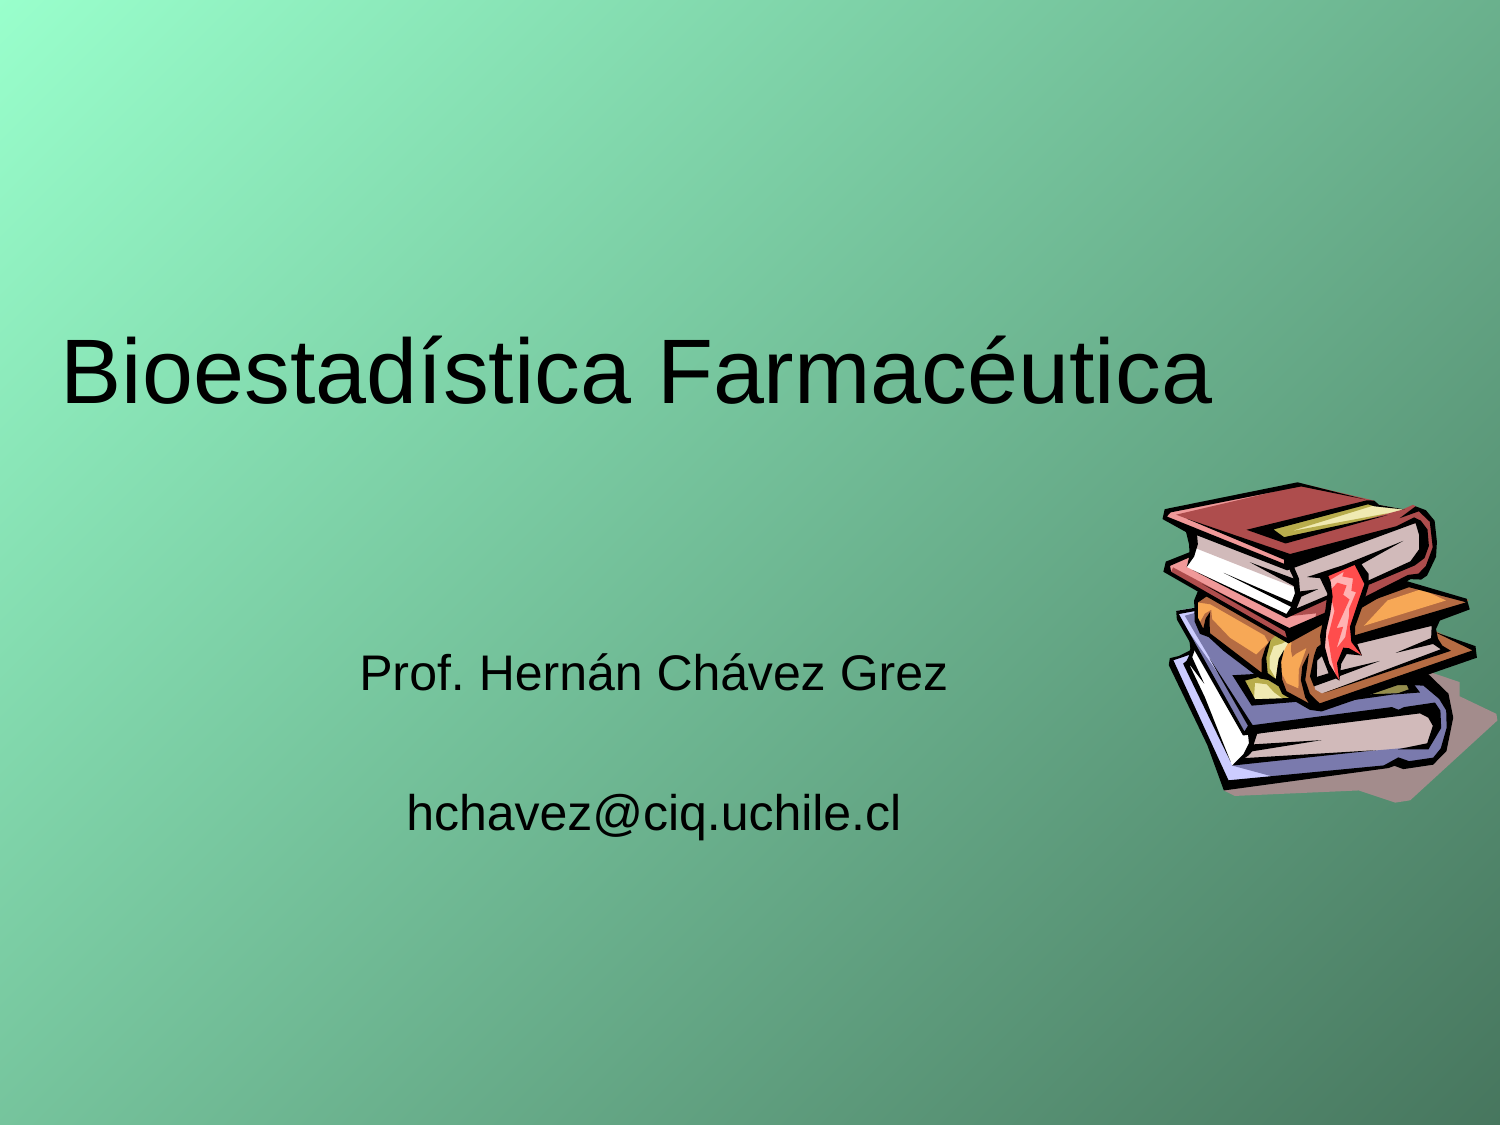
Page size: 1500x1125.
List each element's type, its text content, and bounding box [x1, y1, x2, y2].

title Bioestadística Farmacéutica [0, 245, 1276, 488]
subtitle Prof. Hernán Chávez Grez hchavez@ciq.uchile.cl [128, 632, 1180, 921]
picture [1162, 480, 1500, 806]
